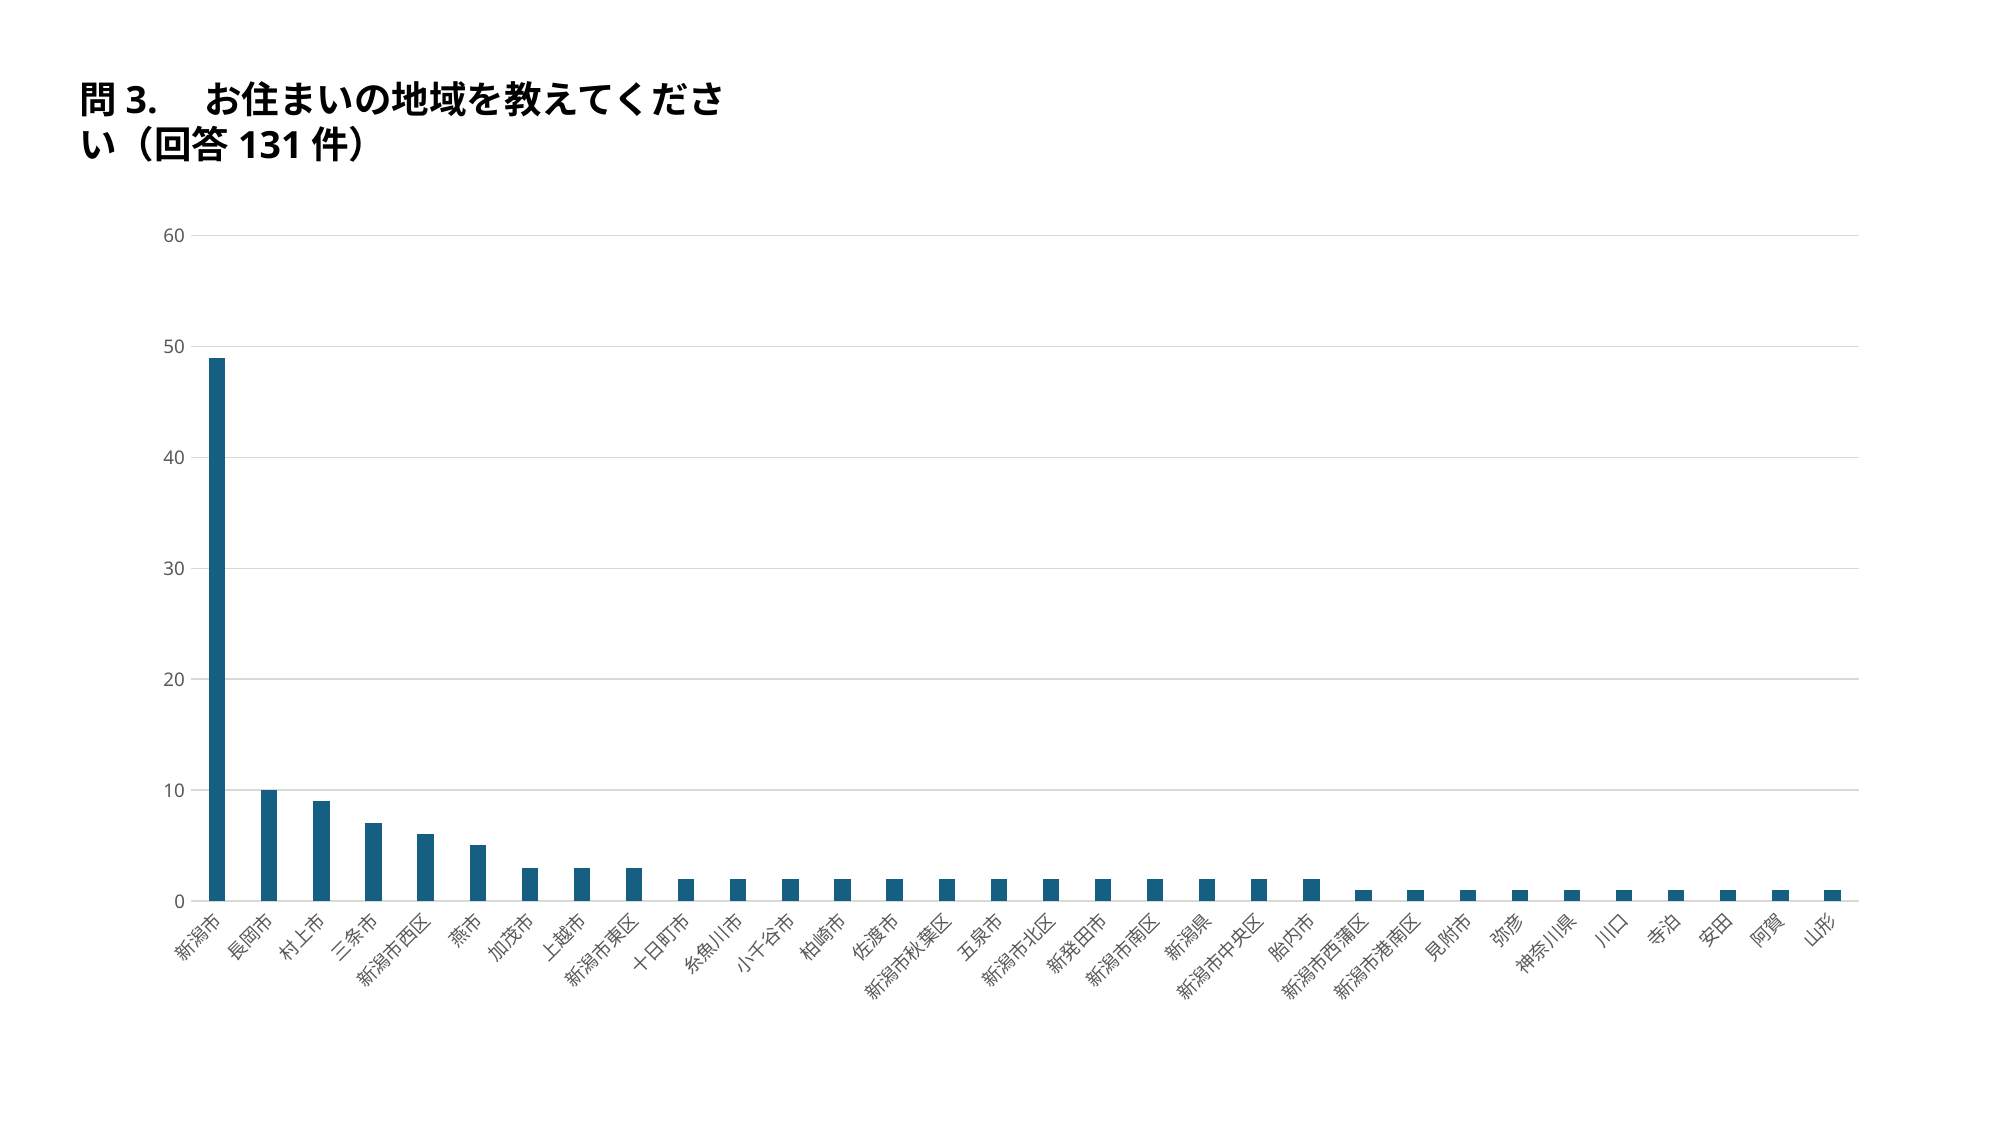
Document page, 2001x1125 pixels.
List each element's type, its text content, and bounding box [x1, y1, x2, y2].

chart [141, 197, 1898, 1037]
text_box 問3. お住まいの地域を教えてください（回答131件） [64, 68, 774, 174]
